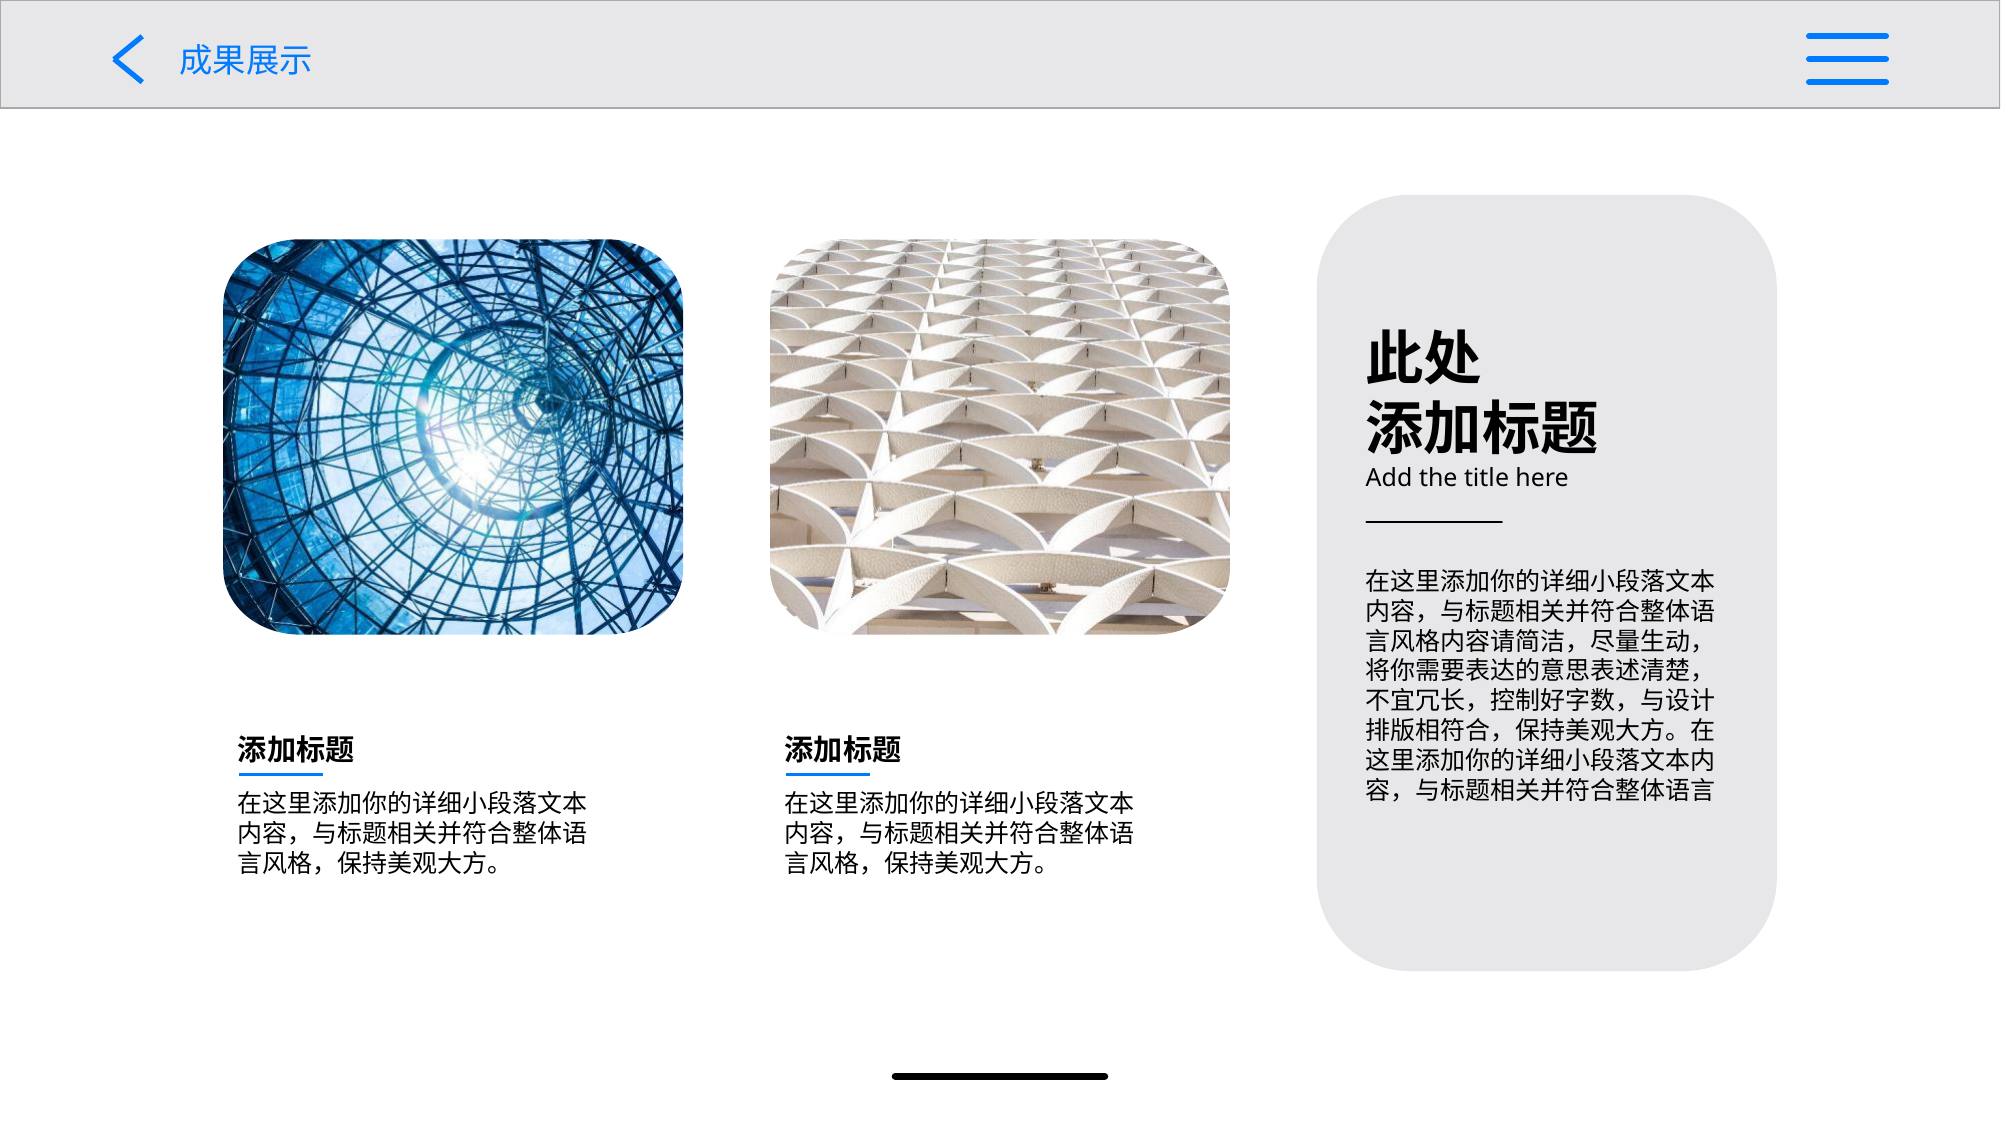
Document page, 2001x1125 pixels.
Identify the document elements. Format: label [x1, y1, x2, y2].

text_box [1316, 194, 1777, 972]
text_box [223, 724, 627, 887]
picture [223, 239, 684, 635]
text_box [769, 724, 1174, 887]
picture [769, 239, 1230, 635]
